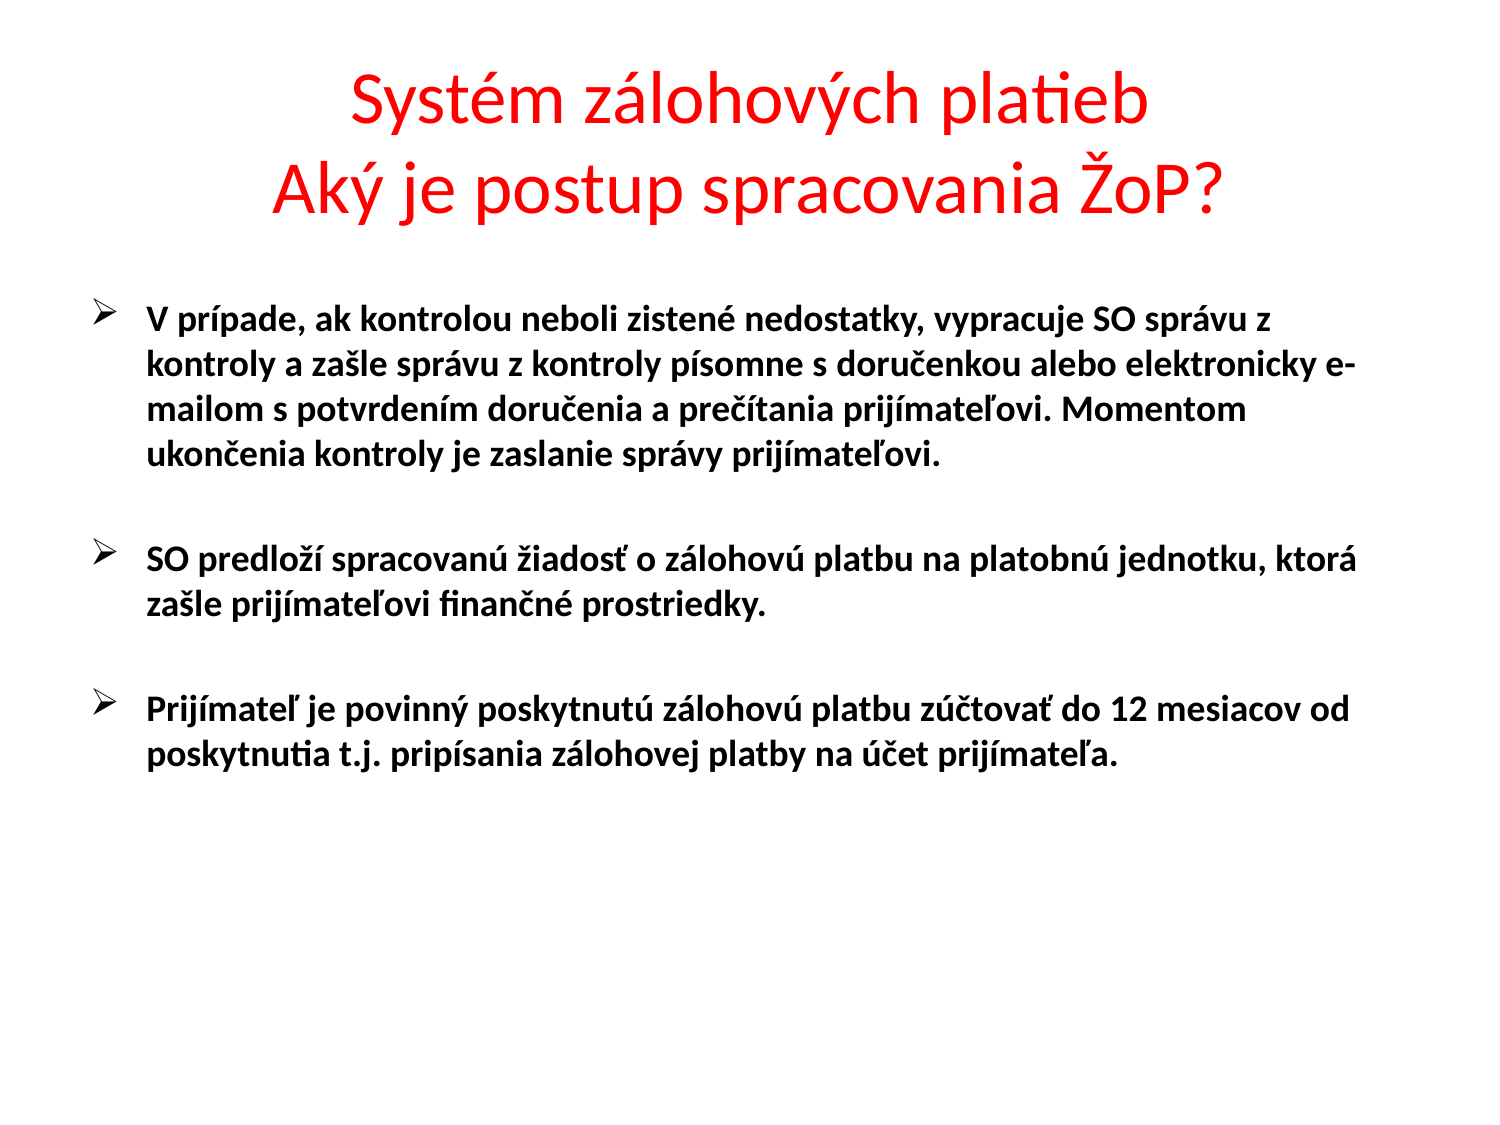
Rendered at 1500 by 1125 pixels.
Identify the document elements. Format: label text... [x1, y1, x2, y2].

title Systém zálohových platieb Aký je postup spracovania ŽoP? [74, 44, 1426, 233]
list V prípade, ak kontrolou neboli zistené nedostatky, vypracuje SO správu z kontroly a zašle správu z kontroly písomne s doručenkou alebo elektronicky e-mailom s potvrdením doručenia a prečítania prijímateľovi. Momentom ukončenia kontroly je zaslanie správy prijímateľovi. SO predloží spracovanú žiadosť o zálohovú platbu na platobnú jednotku, ktorá zašle prijímateľovi finančné prostriedky. Prijímateľ je povinný poskytnutú zálohovú platbu zúčtovať do 12 mesiacov od poskytnutia t.j. pripísania zálohovej platby na účet prijímateľa. [74, 234, 1426, 1006]
